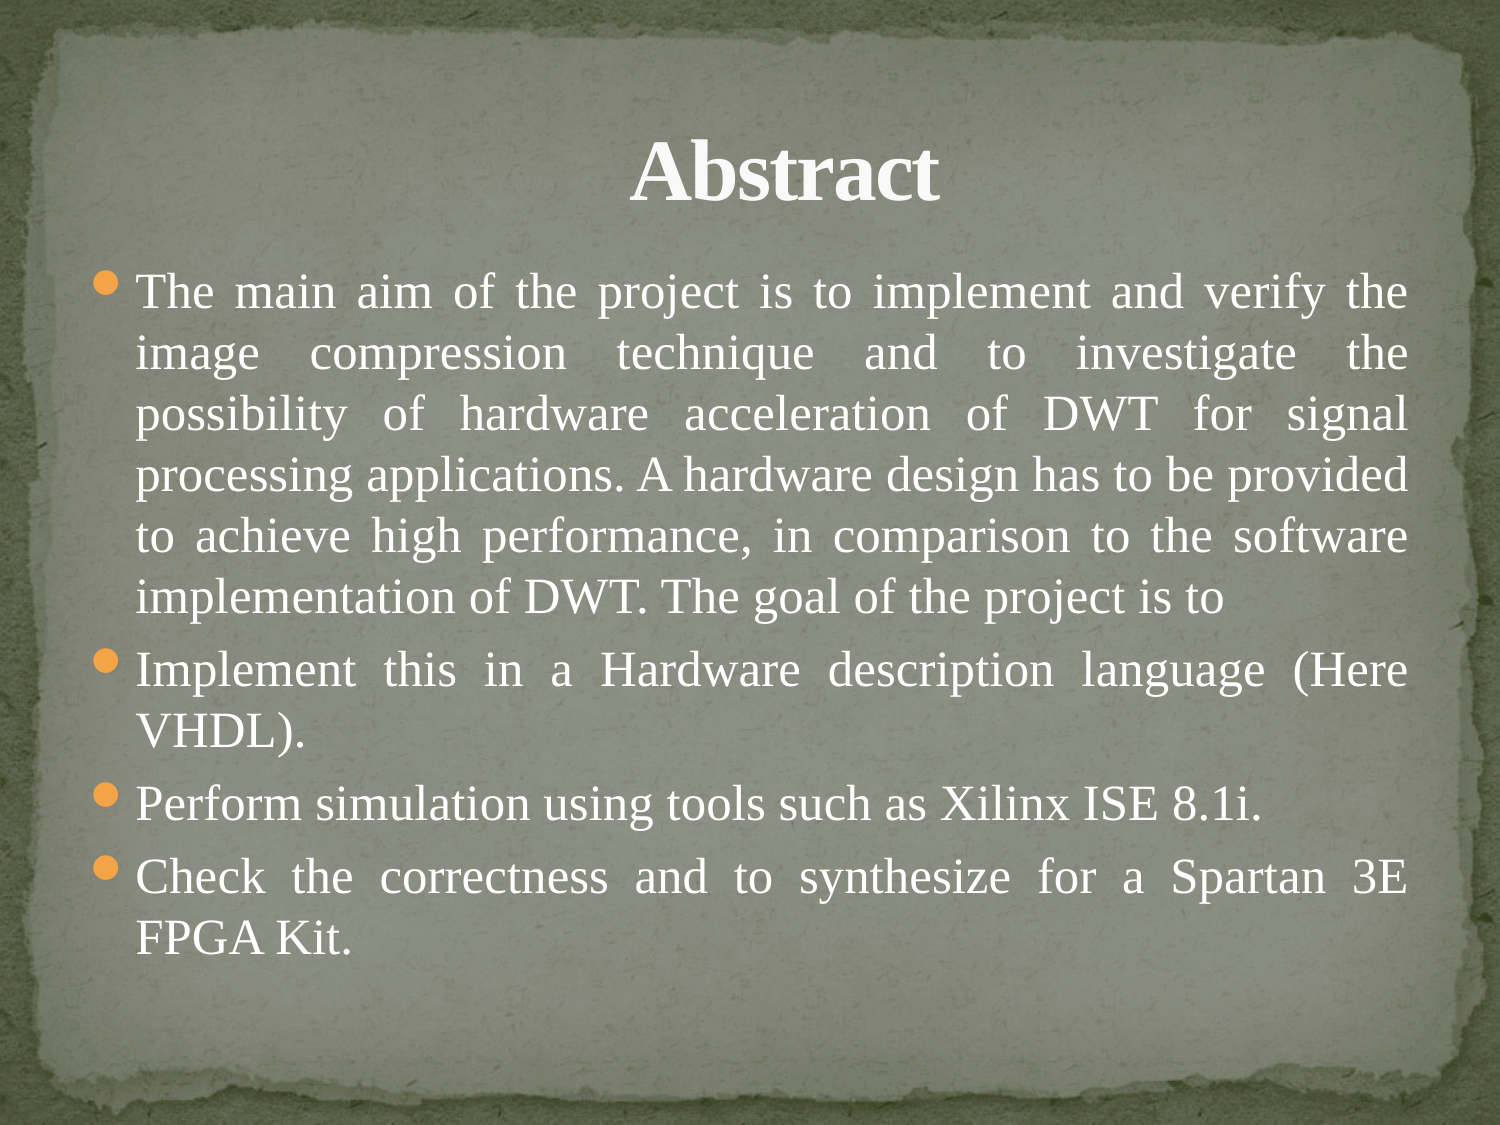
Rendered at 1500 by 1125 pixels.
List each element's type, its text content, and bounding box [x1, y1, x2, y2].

list The main aim of the project is to implement and verify the image compression technique and to investigate the possibility of hardware acceleration of DWT for signal processing applications. A hardware design has to be provided to achieve high performance, in comparison to the software implementation of DWT. The goal of the project is to Implement this in a Hardware description language (Here VHDL). Perform simulation using tools such as Xilinx ISE 8.1i. Check the correctness and to synthesize for a Spartan 3E FPGA Kit. [75, 249, 1425, 1000]
title Abstract [74, 24, 1425, 225]
